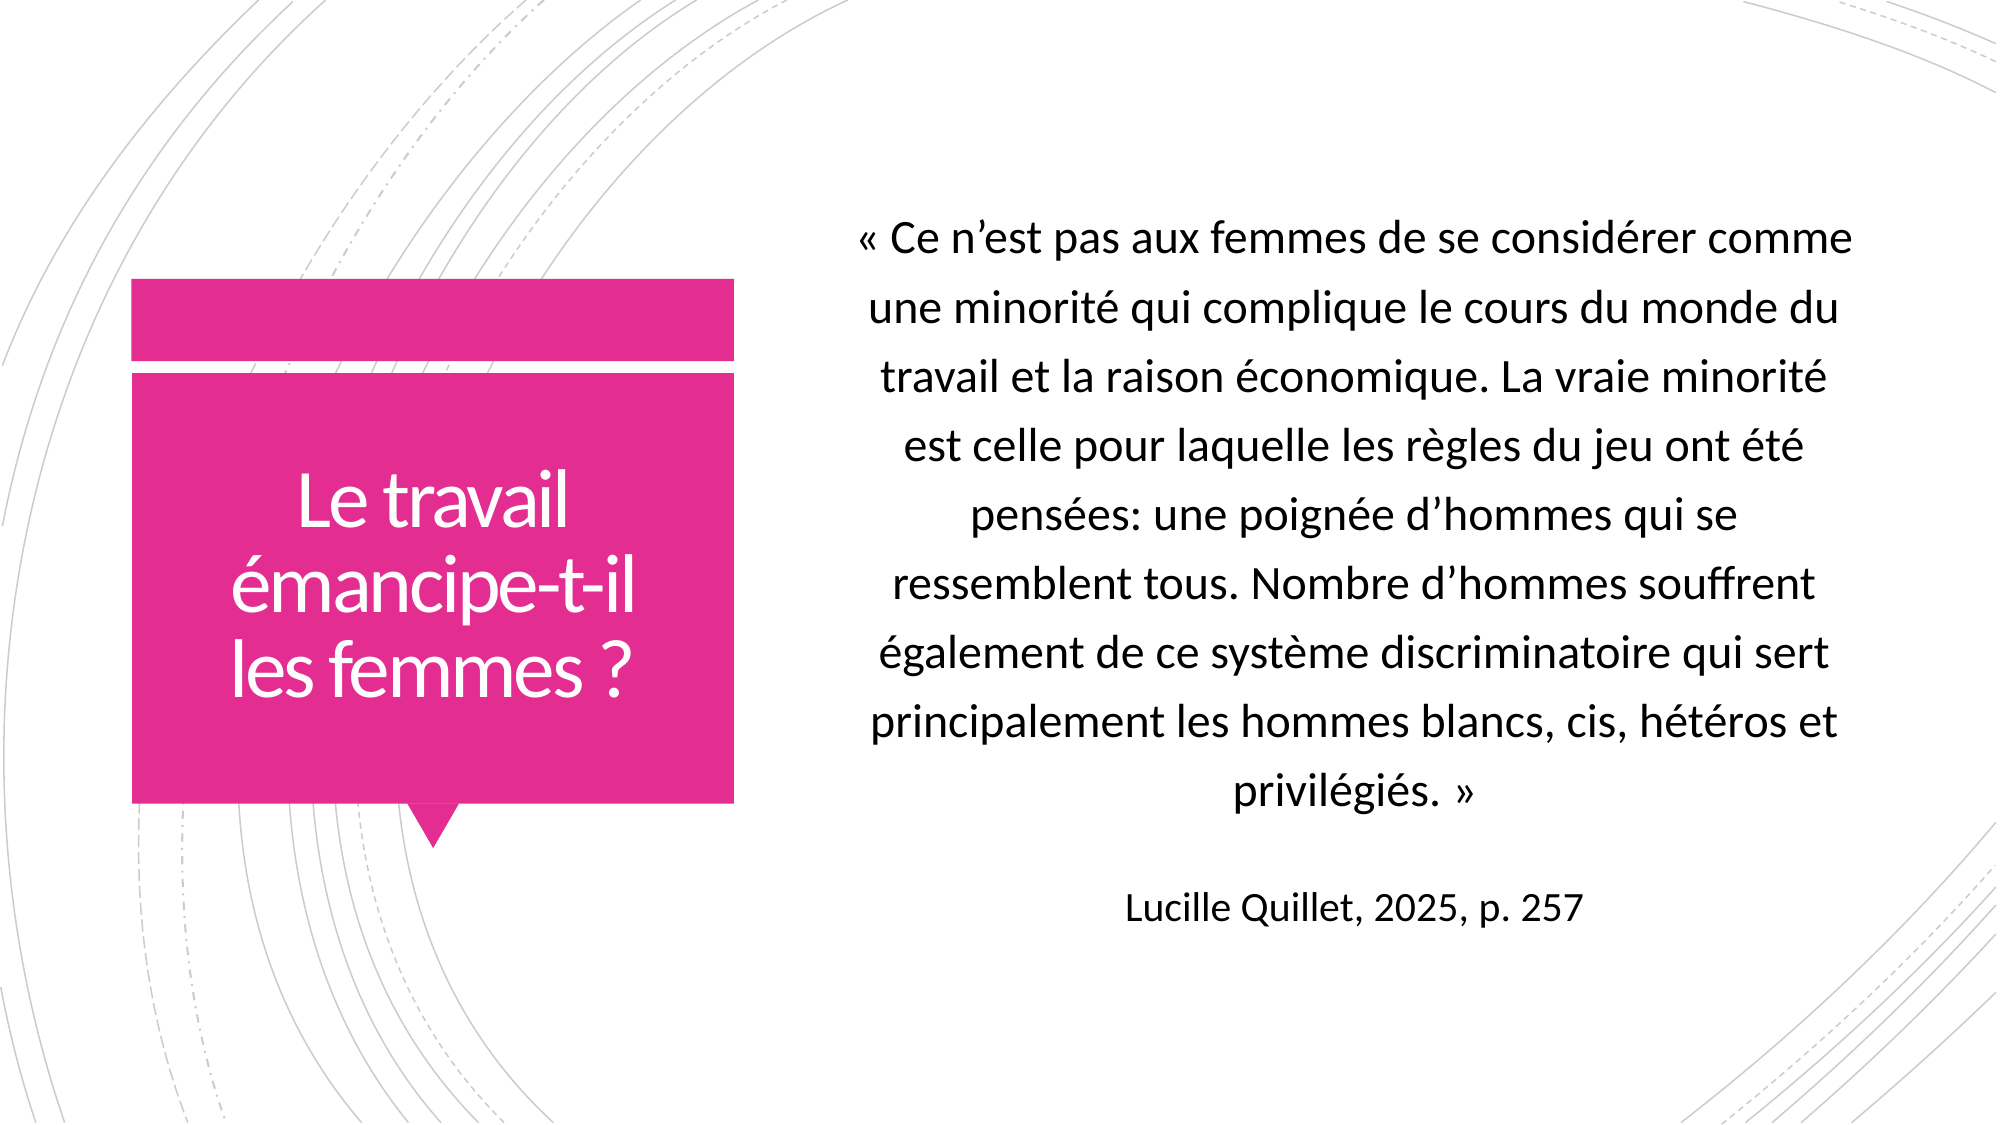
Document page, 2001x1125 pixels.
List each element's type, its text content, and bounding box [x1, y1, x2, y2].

list « Ce n’est pas aux femmes de se considérer comme une minorité qui complique le cours du monde du travail et la raison économique. La vraie minorité est celle pour laquelle les règles du jeu ont été pensées: une poignée d’hommes qui se ressemblent tous. Nombre d’hommes souffrent également de ce système discriminatoire qui sert principalement les hommes blancs, cis, hétéros et privilégiés. » Lucille Quillet, 2025, p. 257 [839, 131, 1871, 993]
title Le travail émancipe-t-il les femmes ? [145, 385, 720, 789]
